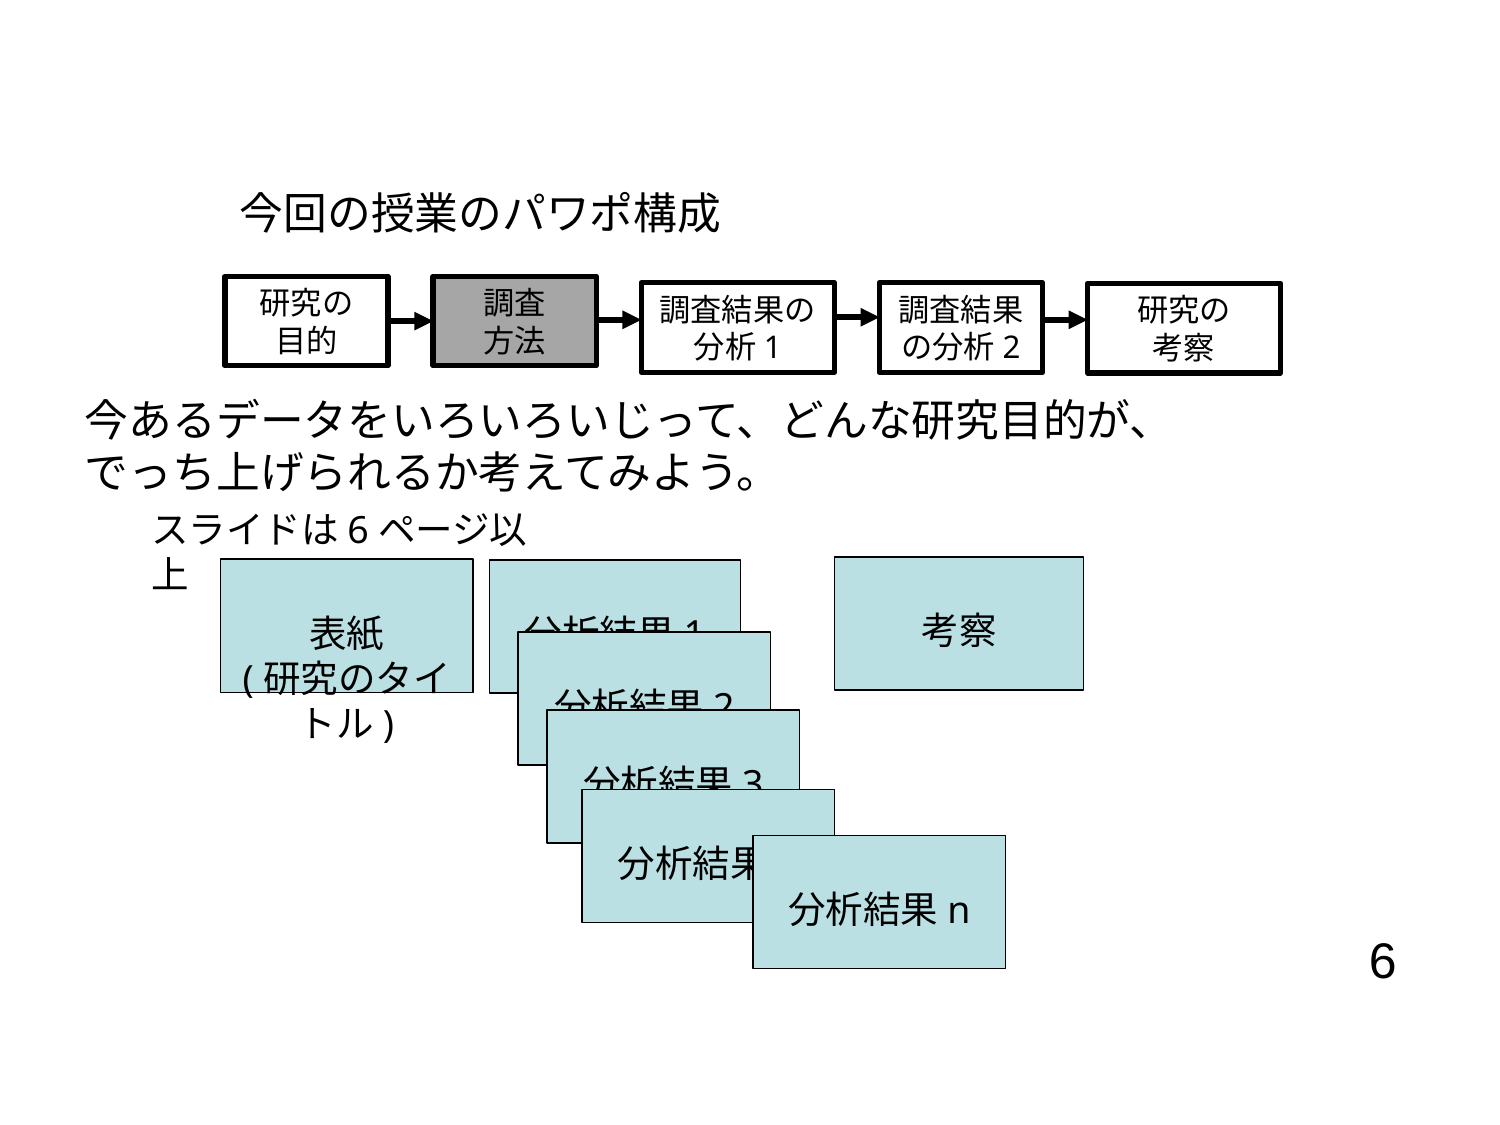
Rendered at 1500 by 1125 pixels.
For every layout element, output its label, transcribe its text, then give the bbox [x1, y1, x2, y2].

text_box 研究の 考察 [1087, 283, 1281, 373]
text_box 調査結果の分析2 [879, 282, 1043, 373]
text_box 分析結果4 [581, 789, 835, 923]
text_box スライドは6ページ以上 [136, 498, 561, 604]
slide_number 6 [1074, 920, 1412, 966]
text_box 分析結果2 [518, 631, 771, 766]
text_box 表紙 (研究のタイトル) [220, 604, 473, 693]
text_box 調査 方法 [433, 276, 597, 366]
text_box 分析結果n [753, 835, 1006, 969]
text_box 今回の授業のパワポ構成 [224, 178, 1350, 246]
text_box 調査結果の分析1 [641, 282, 835, 373]
text_box 研究の 目的 [224, 276, 388, 366]
text_box 考察 [834, 556, 1084, 690]
text_box 分析結果1 [489, 559, 741, 693]
text_box 分析結果3 [546, 709, 800, 843]
text_box 今あるデータをいろいろいじって、どんな研究目的が、でっち上げられるか考えてみよう。 [70, 385, 1264, 558]
